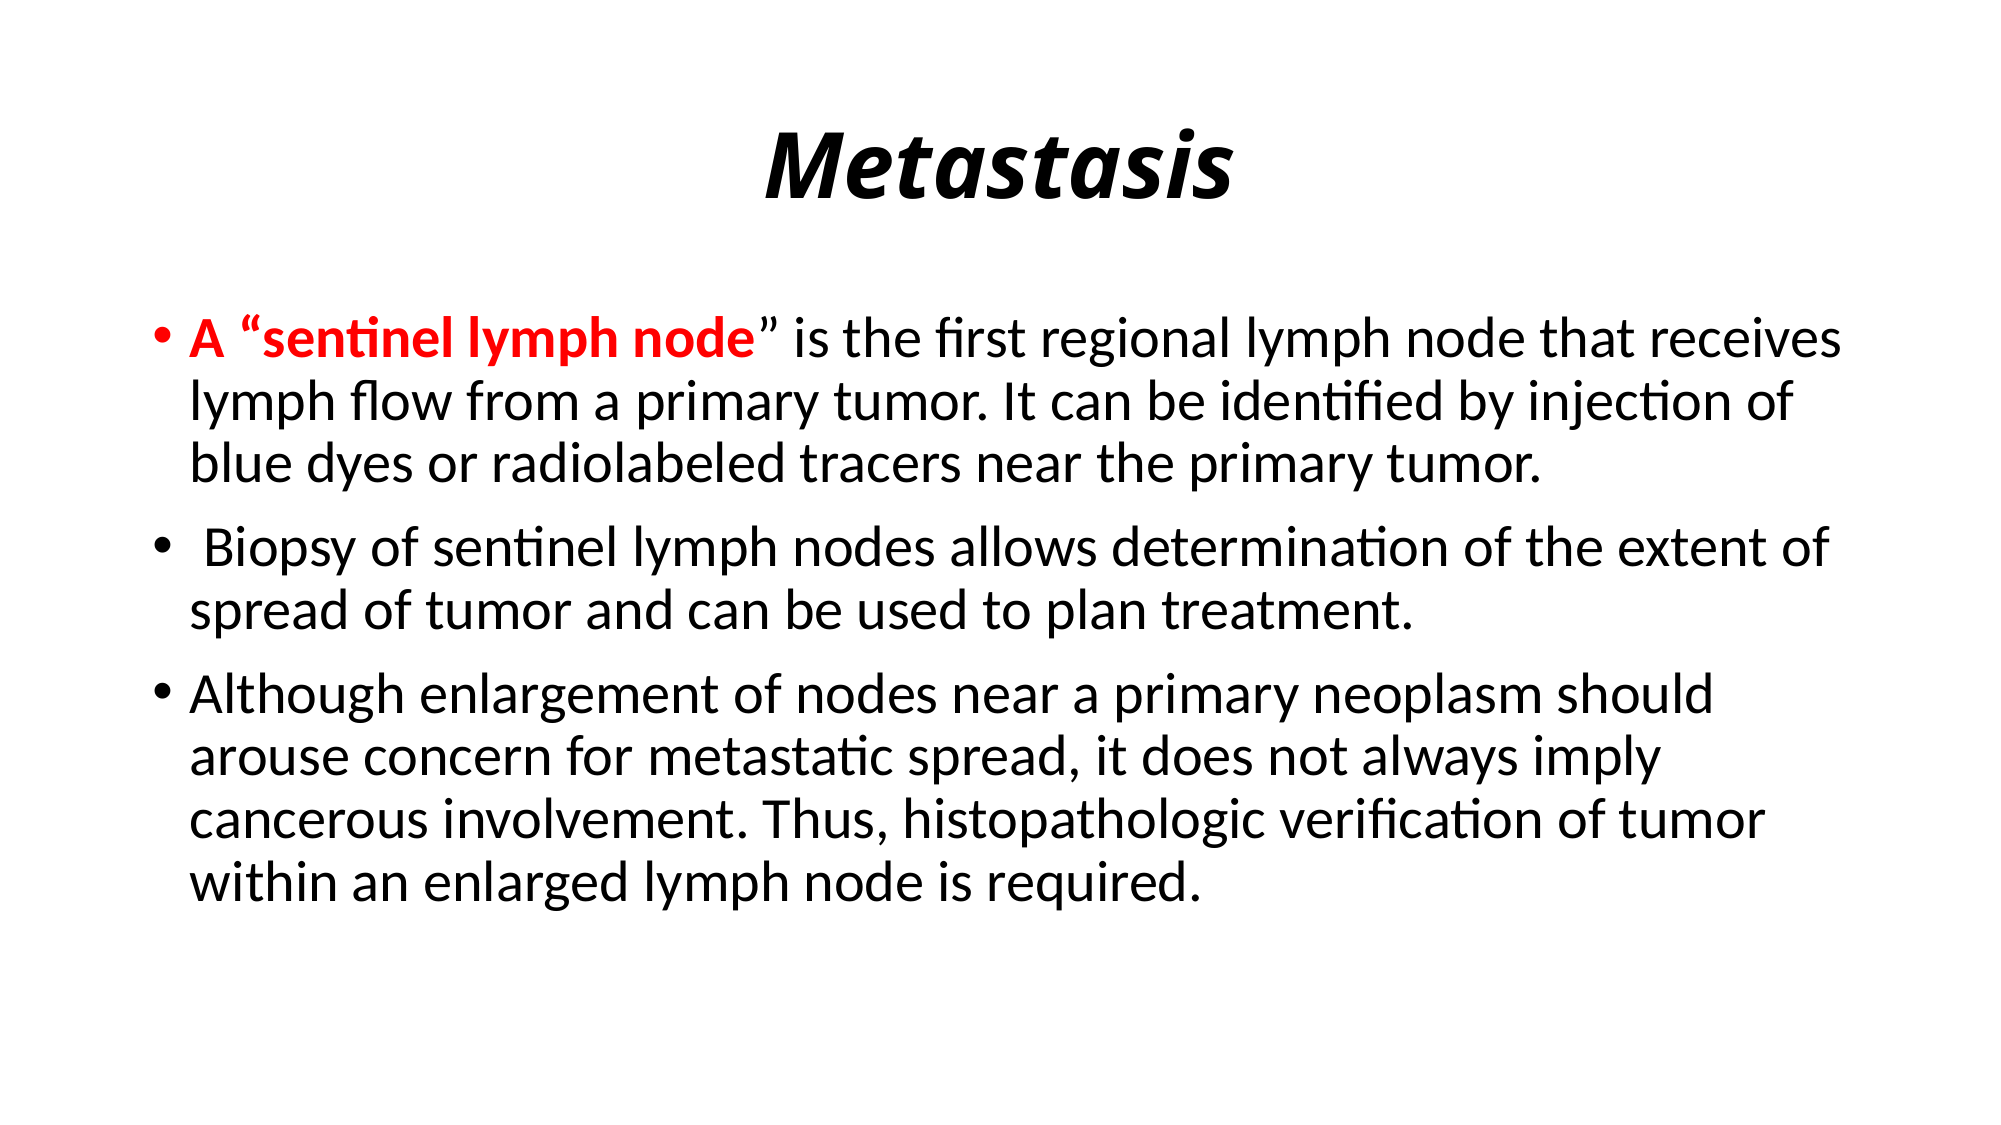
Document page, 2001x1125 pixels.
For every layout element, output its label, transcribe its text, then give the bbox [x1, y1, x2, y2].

list A “sentinel lymph node” is the first regional lymph node that receives lymph flow from a primary tumor. It can be identified by injection of blue dyes or radiolabeled tracers near the primary tumor. Biopsy of sentinel lymph nodes allows determination of the extent of spread of tumor and can be used to plan treatment. Although enlargement of nodes near a primary neoplasm should arouse concern for metastatic spread, it does not always imply cancerous involvement. Thus, histopathologic verification of tumor within an enlarged lymph node is required. [137, 299, 1863, 1014]
title Metastasis [137, 59, 1863, 278]
